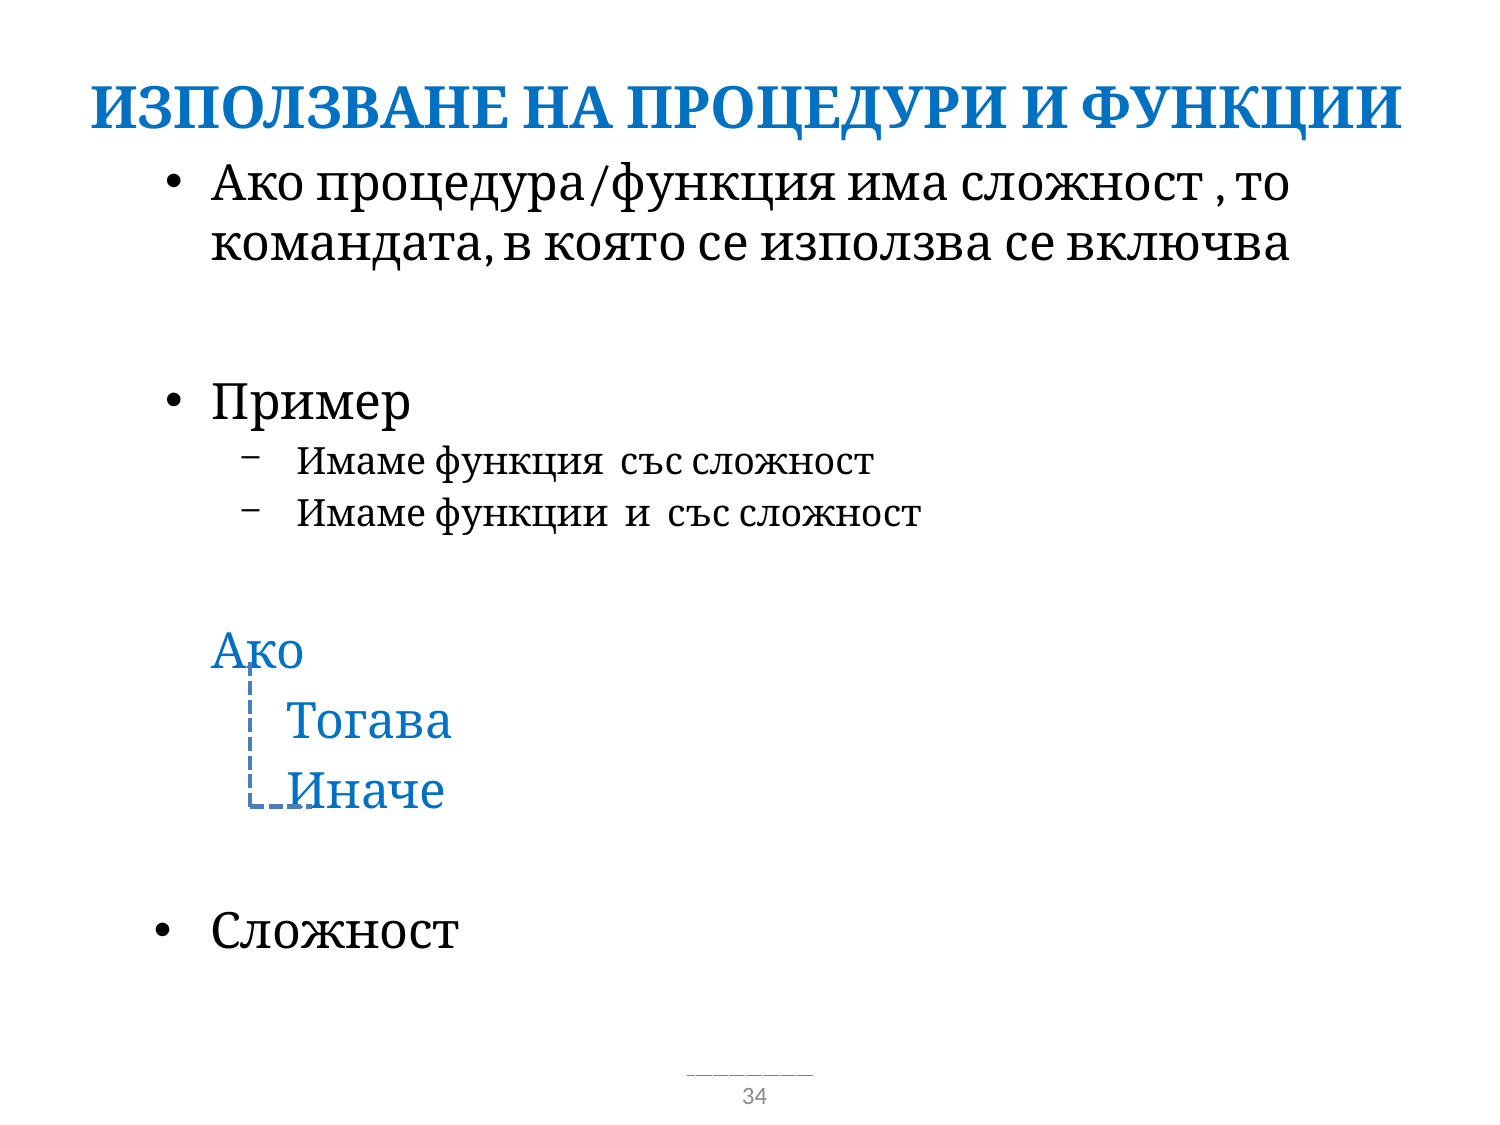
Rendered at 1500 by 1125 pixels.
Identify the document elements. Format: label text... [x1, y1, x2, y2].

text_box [249, 662, 313, 807]
slide_number 34 [579, 1065, 930, 1125]
